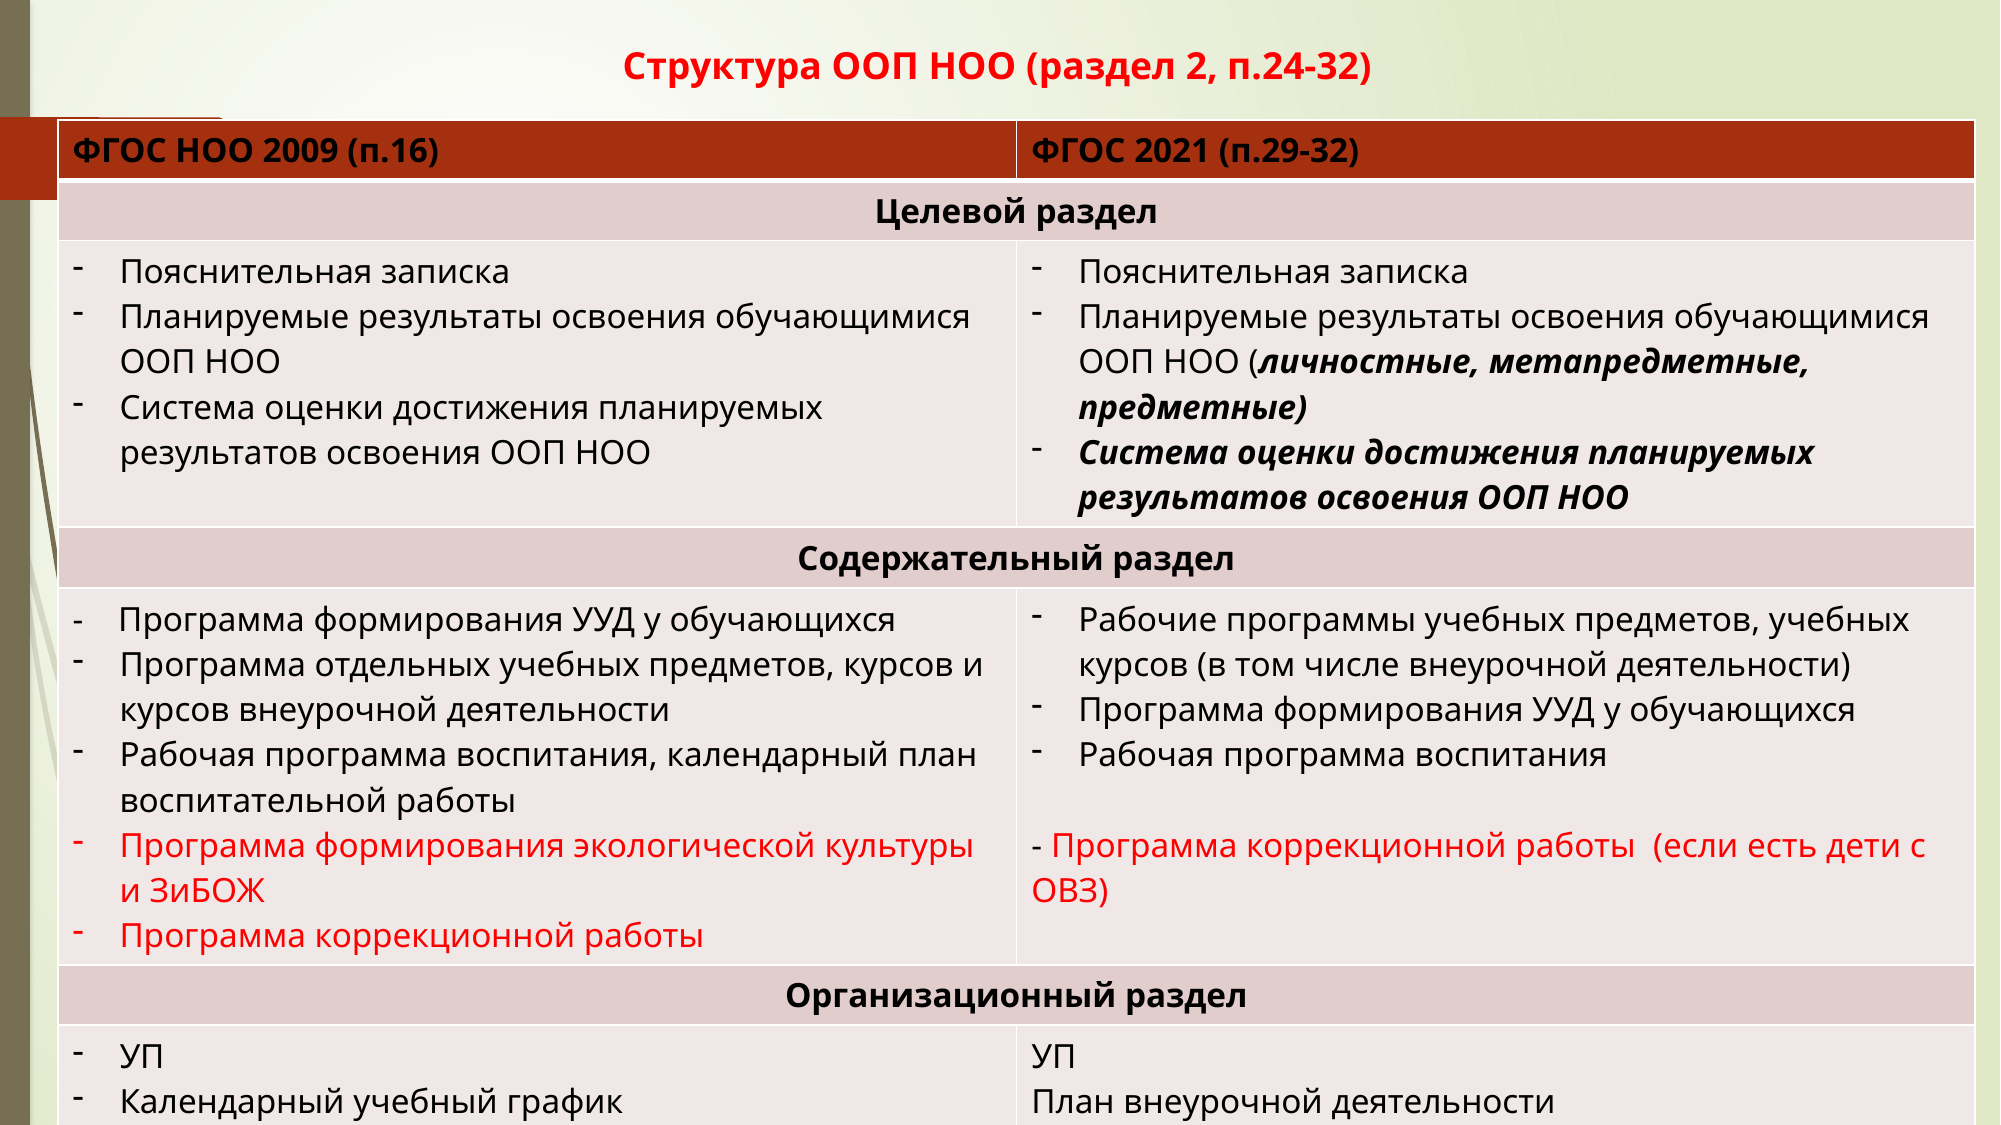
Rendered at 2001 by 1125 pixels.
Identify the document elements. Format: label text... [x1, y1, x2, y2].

title Структура ООП НОО (раздел 2, п.24-32) [135, 34, 1861, 95]
table_cell УП Календарный учебный график План внеурочной деятельности Система условий реализации ООП НОО [59, 1026, 1016, 1125]
table_cell Целевой раздел [59, 183, 1974, 240]
table_header ФГОС НОО 2009 (п.16) [59, 121, 1016, 178]
table_cell Рабочие программы учебных предметов, учебных курсов (в том числе внеурочной деятельности) Программа формирования УУД у обучающихся Рабочая программа воспитания - Программа коррекционной работы (если есть дети с ОВЗ) [1017, 589, 1974, 964]
table_cell Организационный раздел [59, 966, 1974, 1024]
table_cell - Программа формирования УУД у обучающихся Программа отдельных учебных предметов, курсов и курсов внеурочной деятельности Рабочая программа воспитания, календарный план воспитательной работы Программа формирования экологической культуры и ЗиБОЖ Программа коррекционной работы [59, 589, 1016, 964]
table_cell Содержательный раздел [59, 528, 1974, 587]
table_cell УП План внеурочной деятельности Календарный учебный график Календарный план воспитательной работы Характеристика условий реализации ООП НОО [1017, 1026, 1974, 1125]
table_cell Пояснительная записка Планируемые результаты освоения обучающимися ООП НОО (личностные, метапредметные, предметные) Система оценки достижения планируемых результатов освоения ООП НОО [1017, 241, 1974, 526]
table_header ФГОС 2021 (п.29-32) [1017, 121, 1974, 178]
table_cell Пояснительная записка Планируемые результаты освоения обучающимися ООП НОО Система оценки достижения планируемых результатов освоения ООП НОО [59, 241, 1016, 526]
